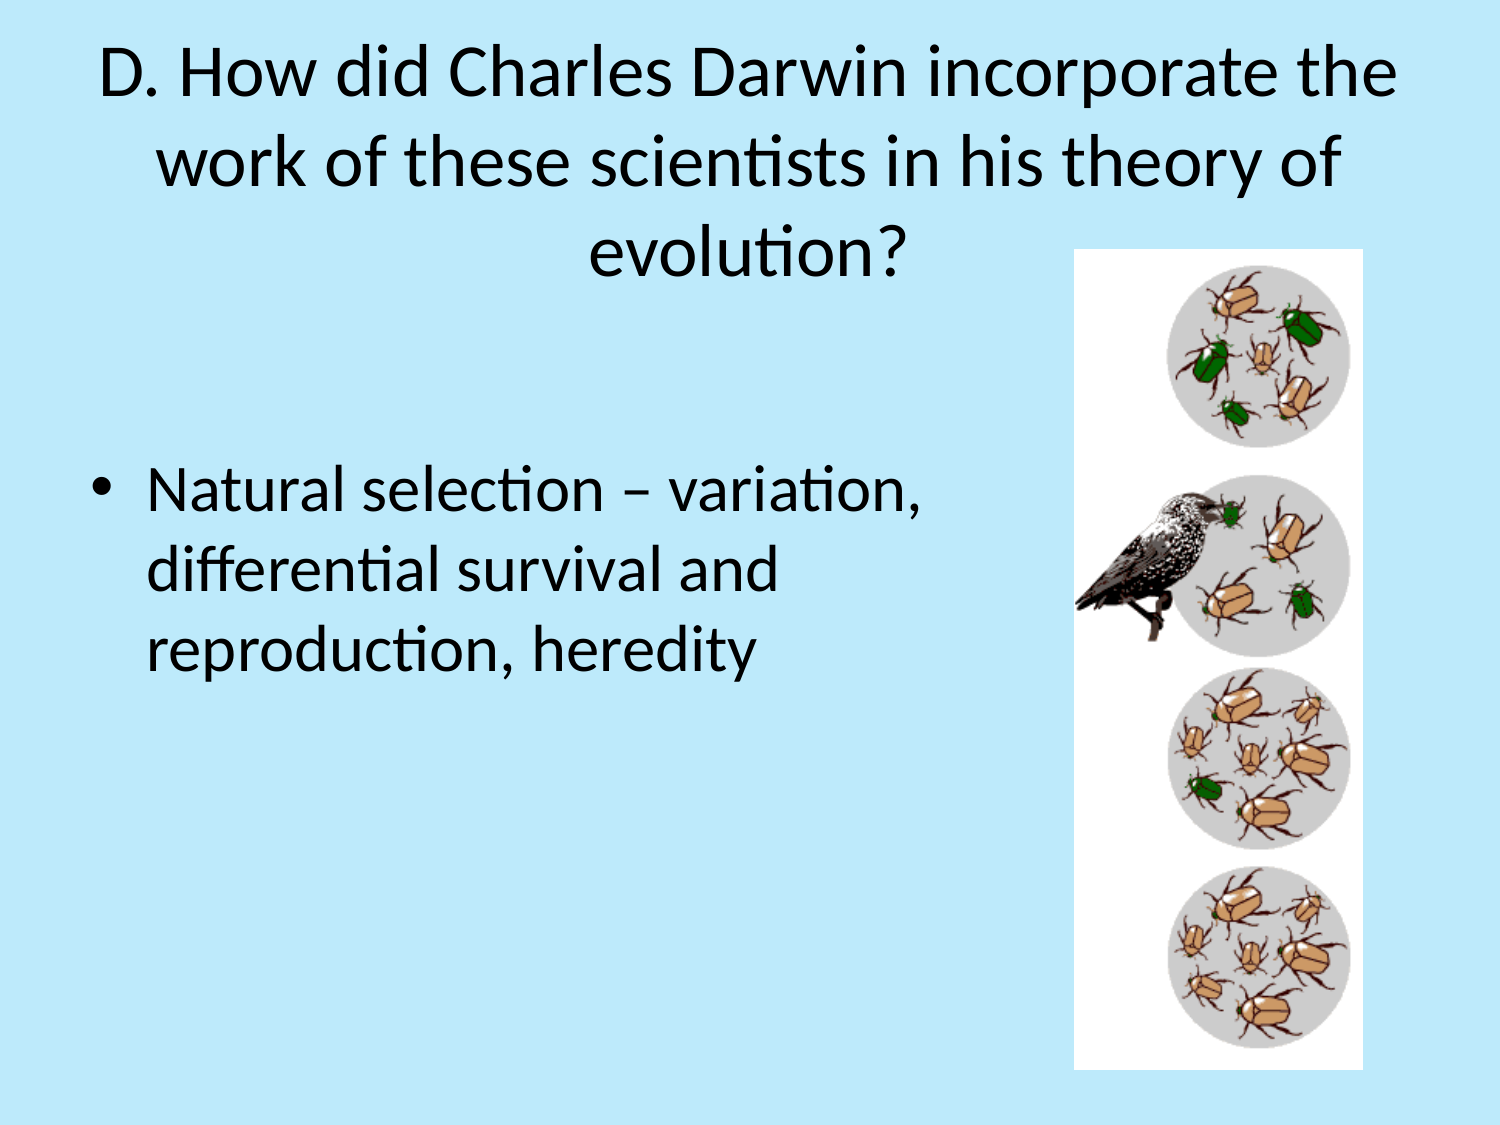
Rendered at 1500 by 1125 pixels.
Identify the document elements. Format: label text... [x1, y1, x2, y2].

title D. How did Charles Darwin incorporate the work of these scientists in his theory of evolution? [0, 62, 1500, 250]
list Natural selection – variation, differential survival and reproduction, heredity [75, 437, 1025, 738]
picture [1074, 249, 1363, 1070]
